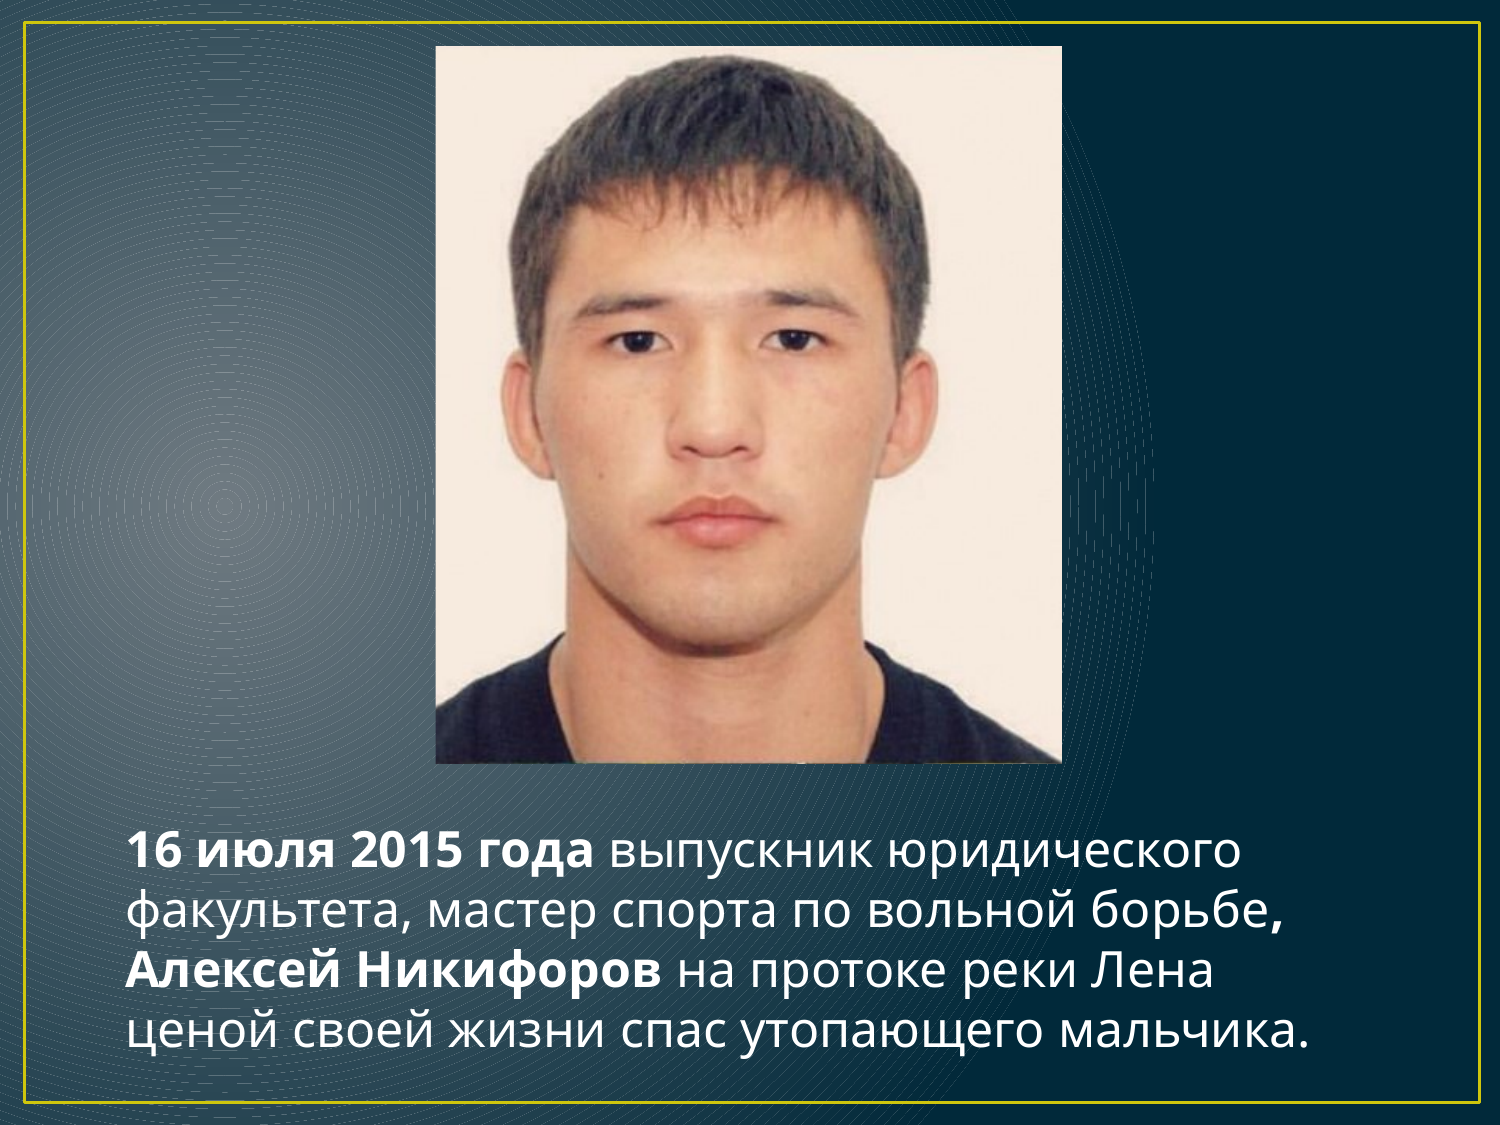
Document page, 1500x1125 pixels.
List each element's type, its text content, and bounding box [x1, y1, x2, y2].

picture [1064, 174, 1072, 212]
picture [435, 40, 1063, 765]
text_box 16 июля 2015 года выпускник юридического факультета, мастер спорта по вольной борьбе, Алексей Никифоров на протоке реки Лена ценой своей жизни спас утопающего мальчика. [110, 810, 1387, 1066]
